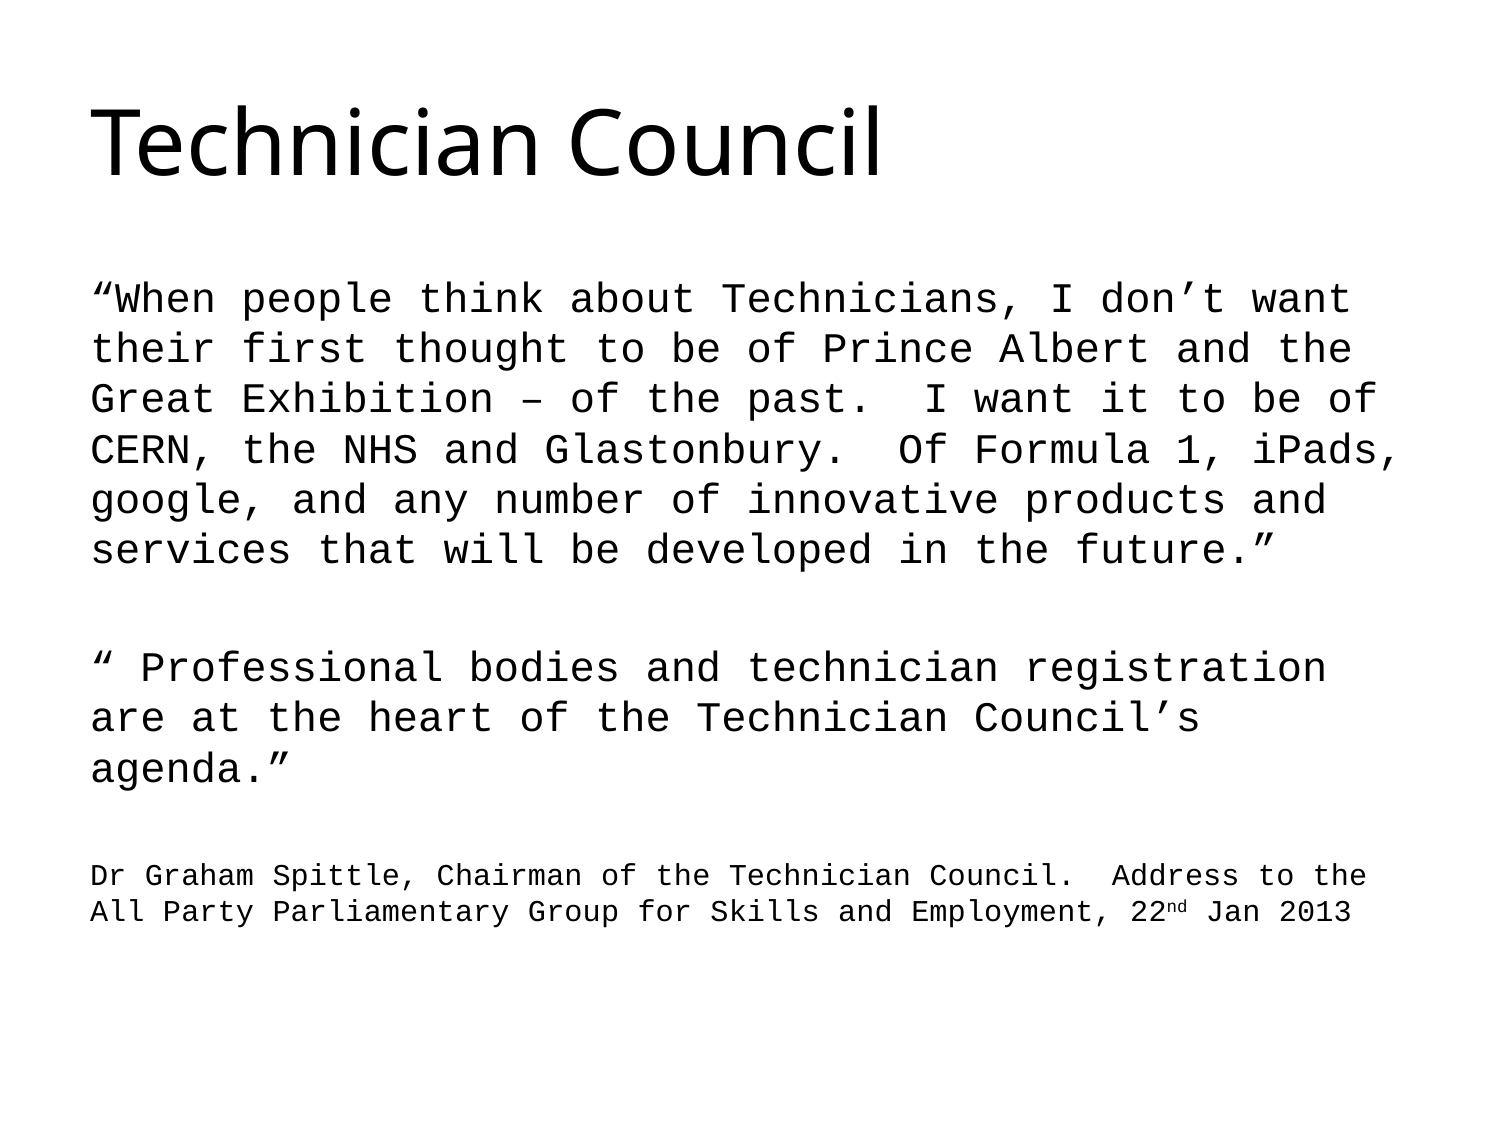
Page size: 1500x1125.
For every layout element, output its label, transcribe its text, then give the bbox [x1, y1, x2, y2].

list “When people think about Technicians, I don’t want their first thought to be of Prince Albert and the Great Exhibition – of the past. I want it to be of CERN, the NHS and Glastonbury. Of Formula 1, iPads, google, and any number of innovative products and services that will be developed in the future.” “ Professional bodies and technician registration are at the heart of the Technician Council’s agenda.” Dr Graham Spittle, Chairman of the Technician Council. Address to the All Party Parliamentary Group for Skills and Employment, 22nd Jan 2013 [75, 262, 1425, 1005]
title Technician Council [75, 45, 1425, 233]
